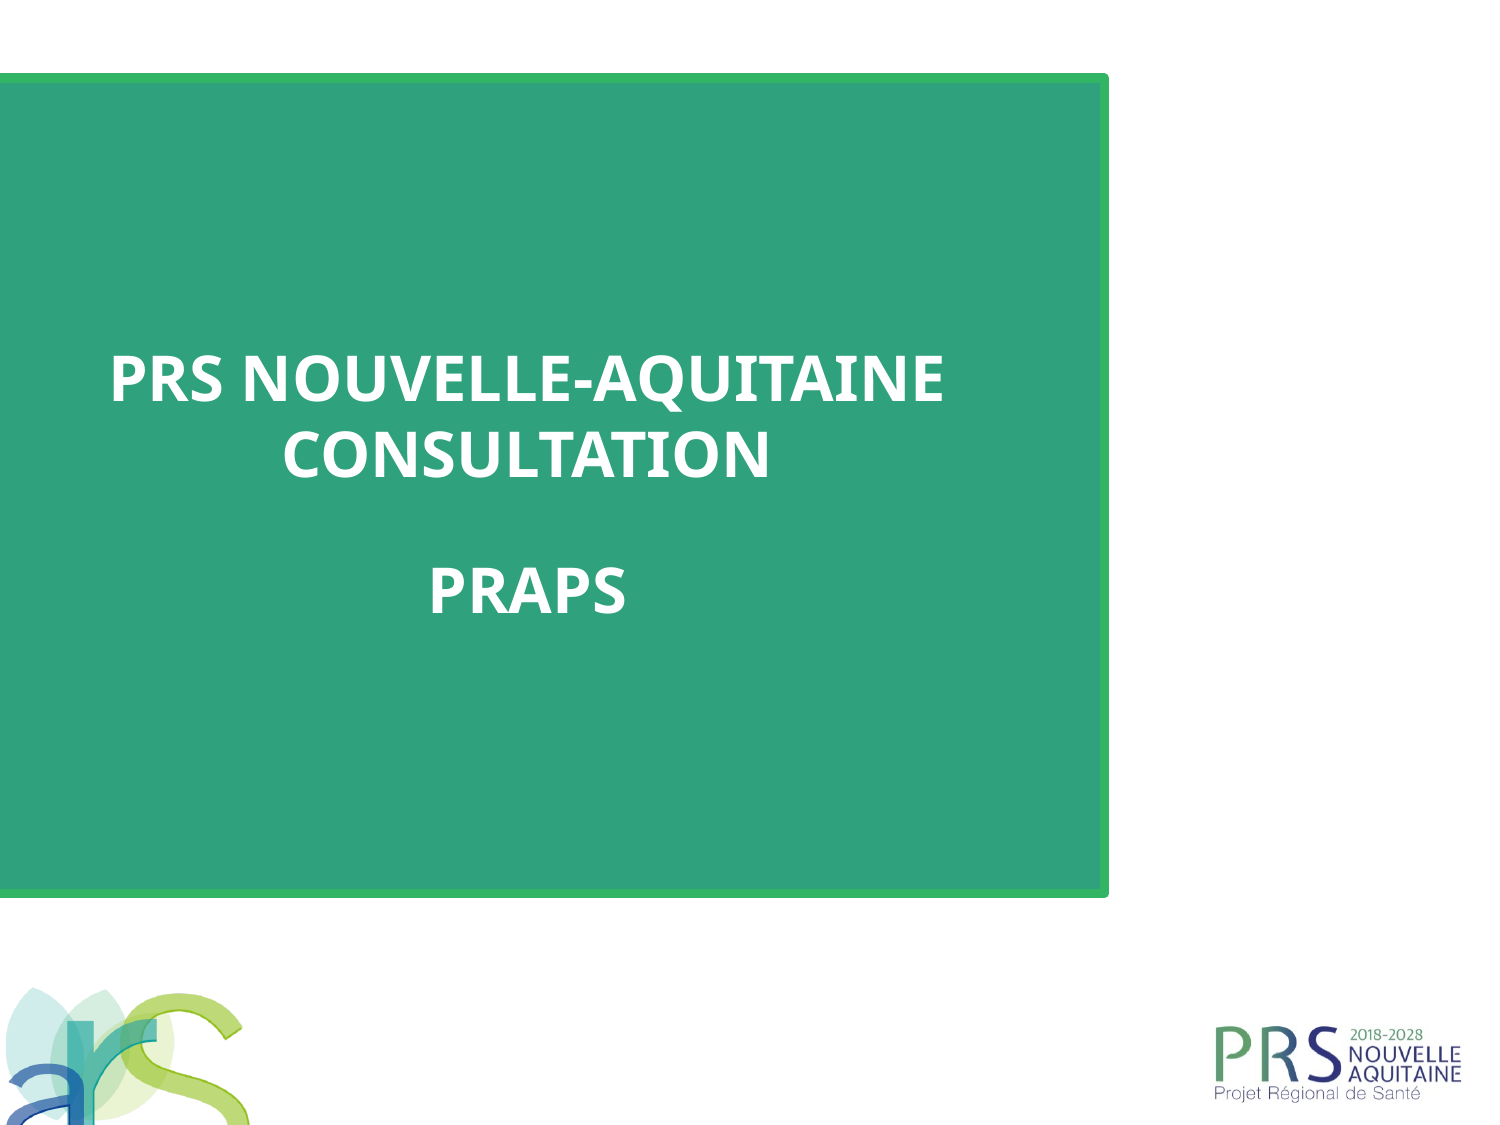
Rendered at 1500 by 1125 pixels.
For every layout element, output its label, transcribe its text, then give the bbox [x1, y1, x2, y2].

title PRS Nouvelle-Aquitaine Consultation PRAPS [0, 73, 1109, 898]
picture [1210, 1023, 1466, 1103]
picture [5, 987, 250, 1125]
